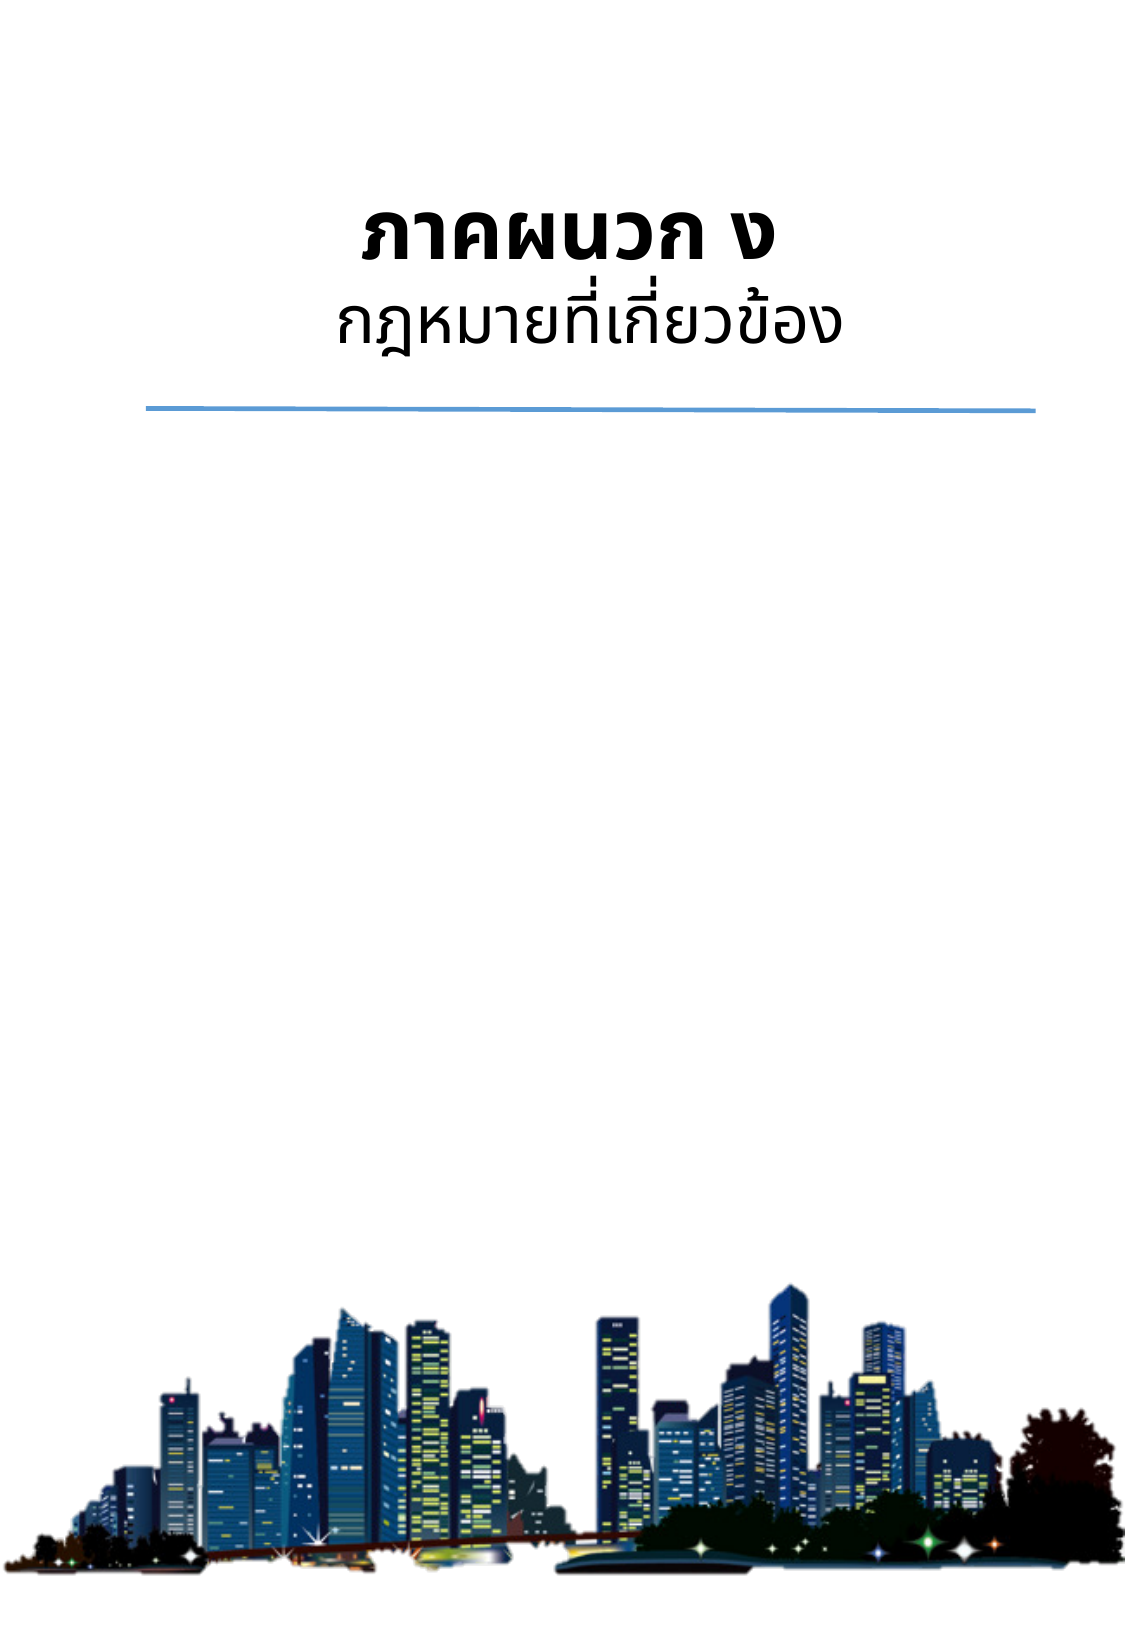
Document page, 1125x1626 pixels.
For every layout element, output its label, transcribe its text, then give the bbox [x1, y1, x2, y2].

text_box ภาคผนวก ง กฎหมายที่เกี่ยวข้อง [309, 169, 873, 364]
picture [0, 1148, 1125, 1623]
